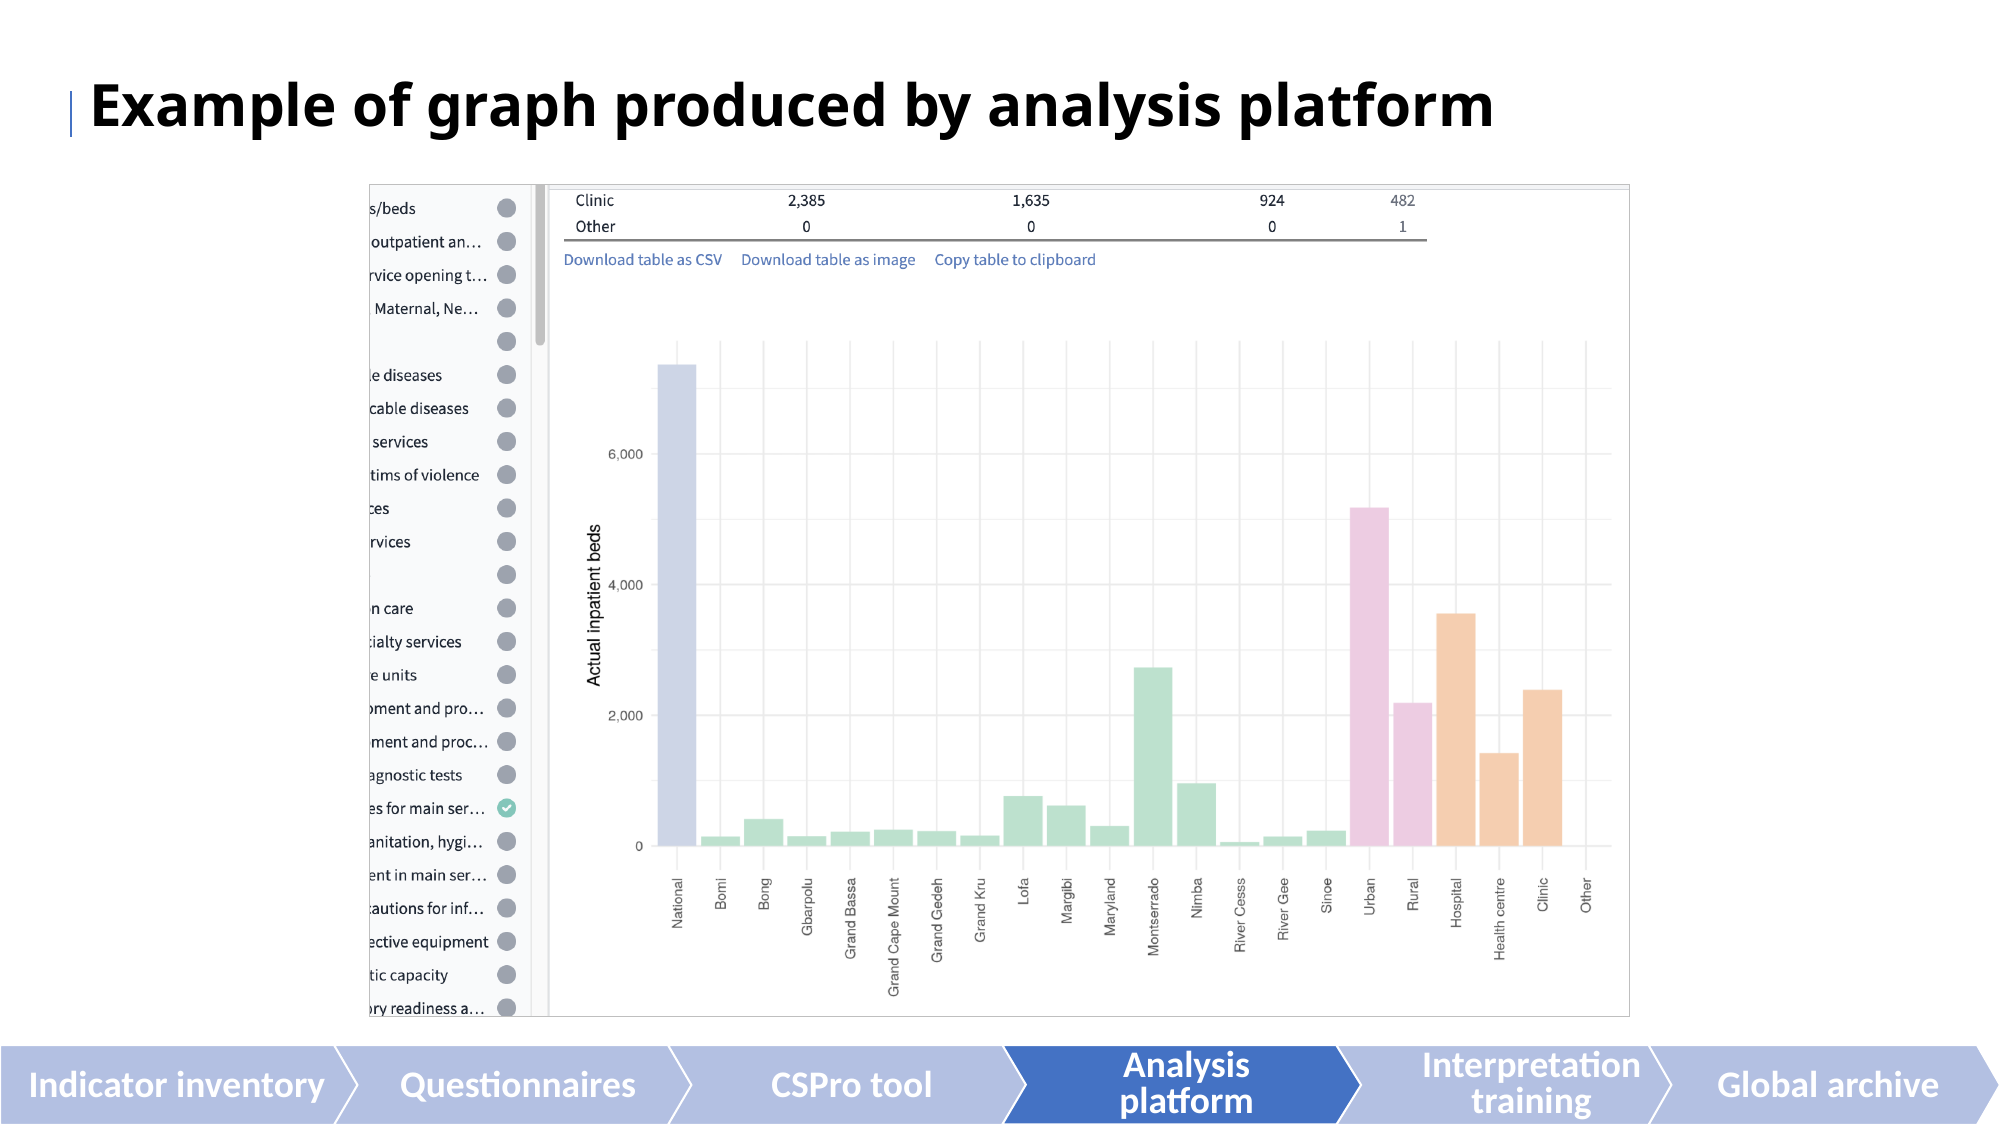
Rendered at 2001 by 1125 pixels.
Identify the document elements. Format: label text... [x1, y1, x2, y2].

text_box Example of graph produced by analysis platform [74, 69, 1842, 157]
picture [369, 184, 1630, 1017]
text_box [0, 1044, 2000, 1125]
